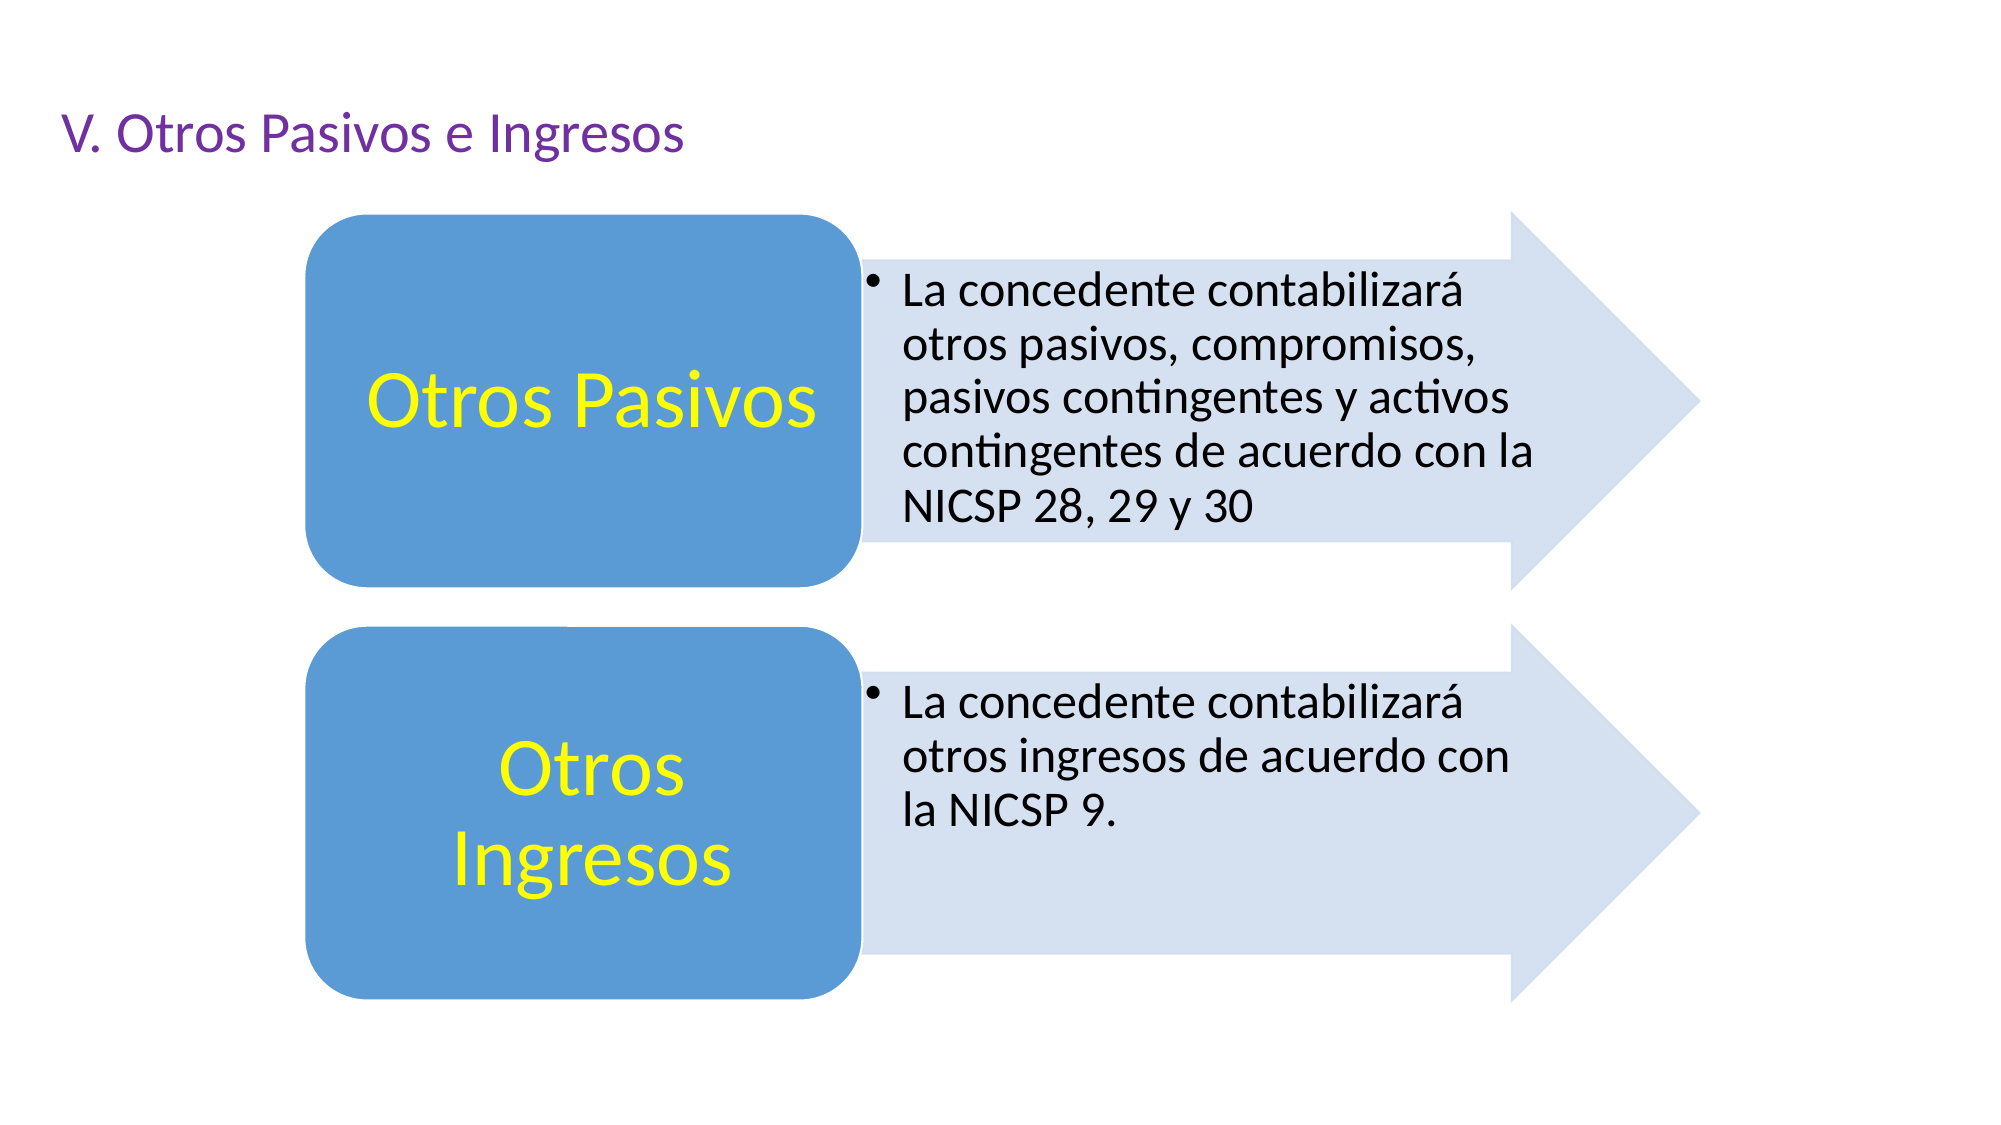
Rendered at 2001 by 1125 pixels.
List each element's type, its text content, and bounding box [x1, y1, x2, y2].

text_box V. Otros Pasivos e Ingresos [46, 87, 1964, 173]
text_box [304, 213, 1700, 1001]
